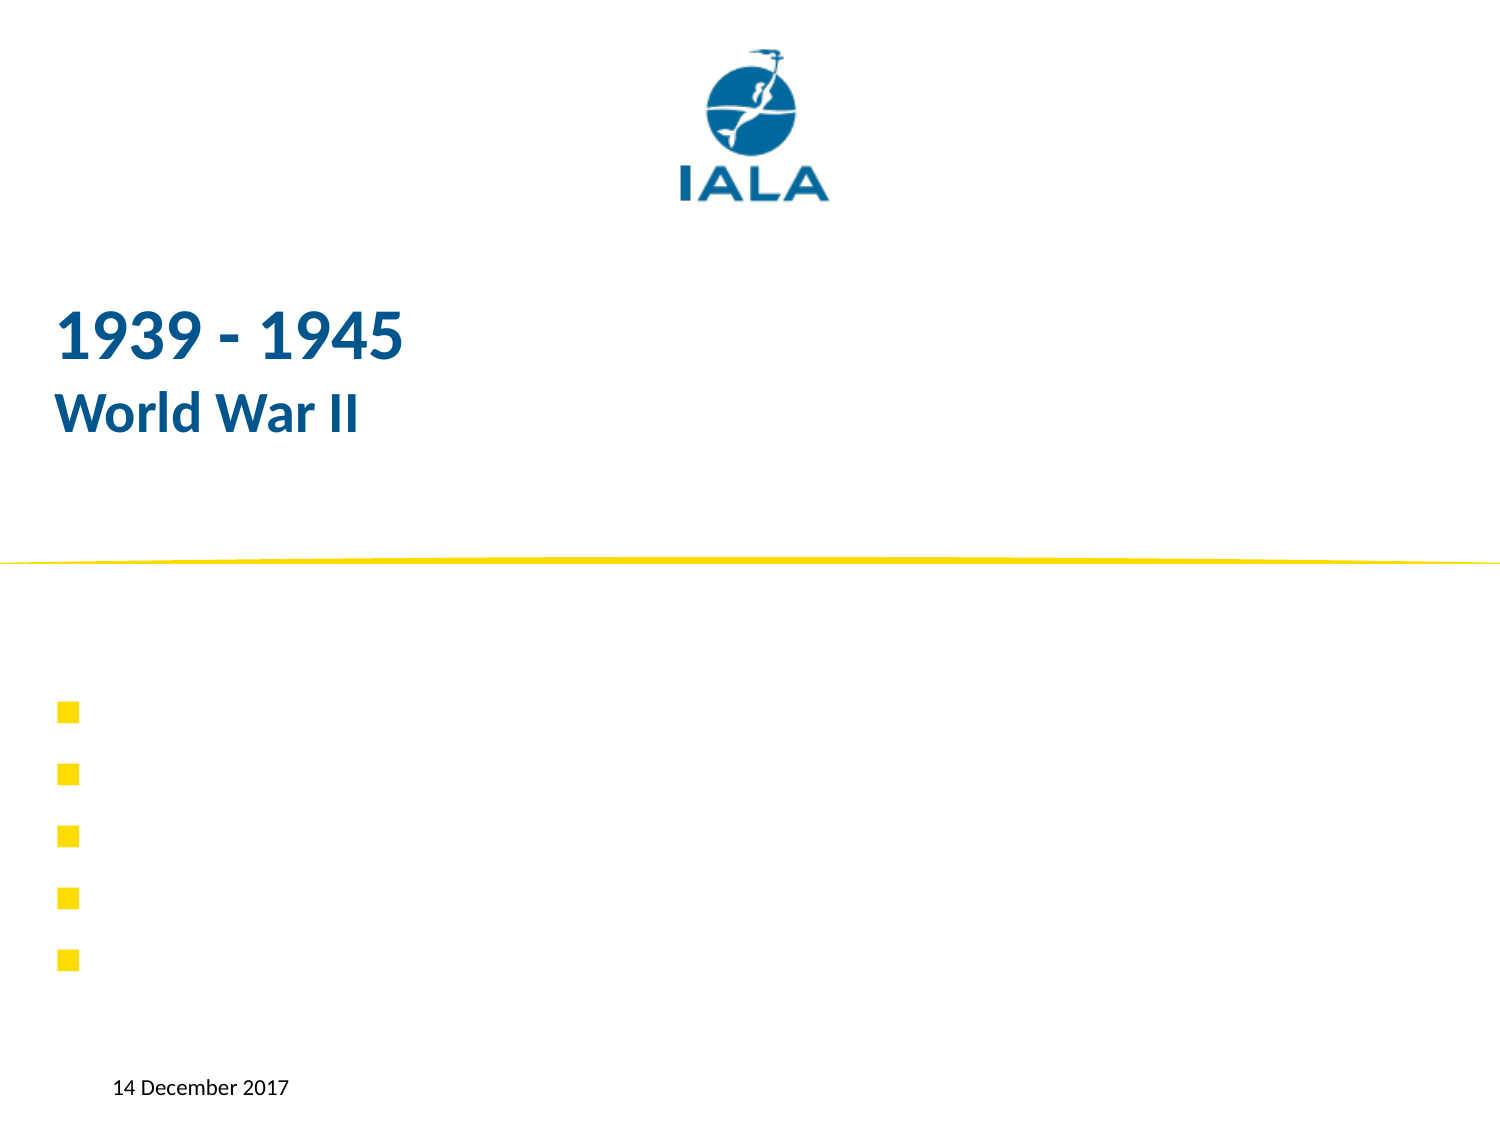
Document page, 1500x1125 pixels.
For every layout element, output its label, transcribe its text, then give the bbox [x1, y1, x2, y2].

list A turning point: Marine navigation was totally disrupted Most marine aids to navigation had been destroyed But: the technology had progressed considerably Ways to apply the military technology to civil navigation were explored The United Nations would soon be created [54, 586, 1394, 1018]
title 1939 - 1945 World War II [54, 202, 1330, 445]
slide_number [112, 1046, 461, 1125]
